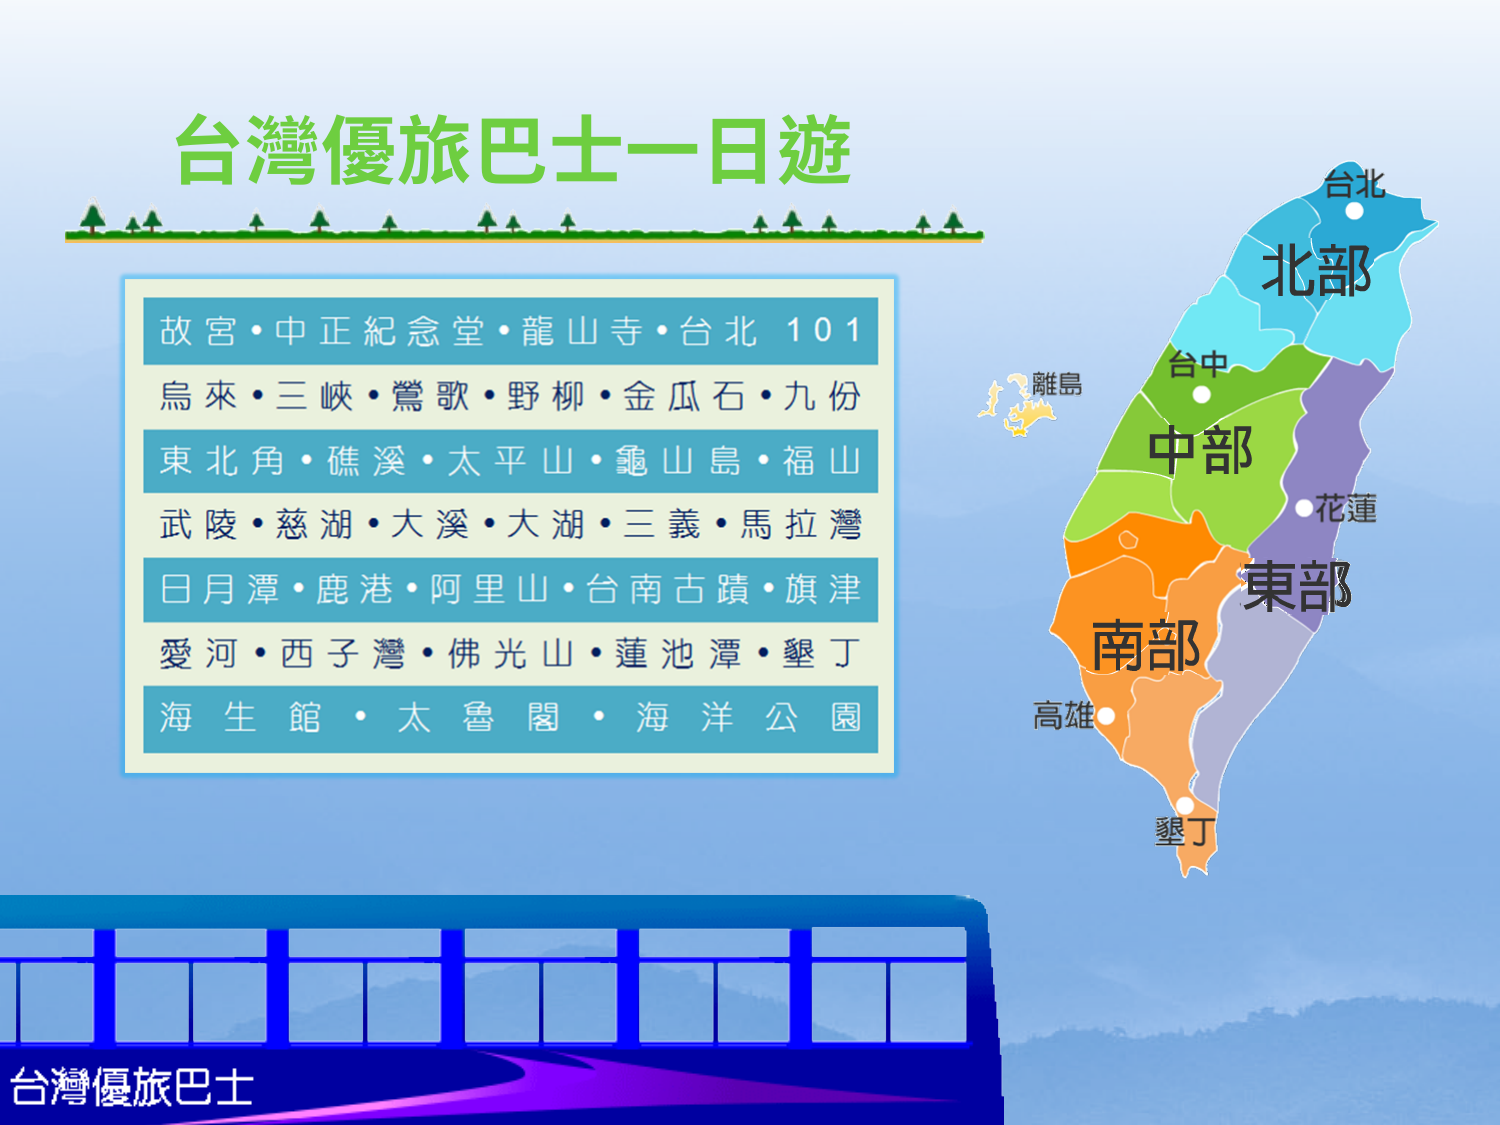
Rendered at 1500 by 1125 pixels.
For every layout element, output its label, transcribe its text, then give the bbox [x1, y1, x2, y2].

picture [65, 148, 1454, 881]
picture [0, 895, 1004, 1125]
title 台灣優旅巴士一日遊 [37, 74, 985, 224]
picture [114, 268, 905, 784]
